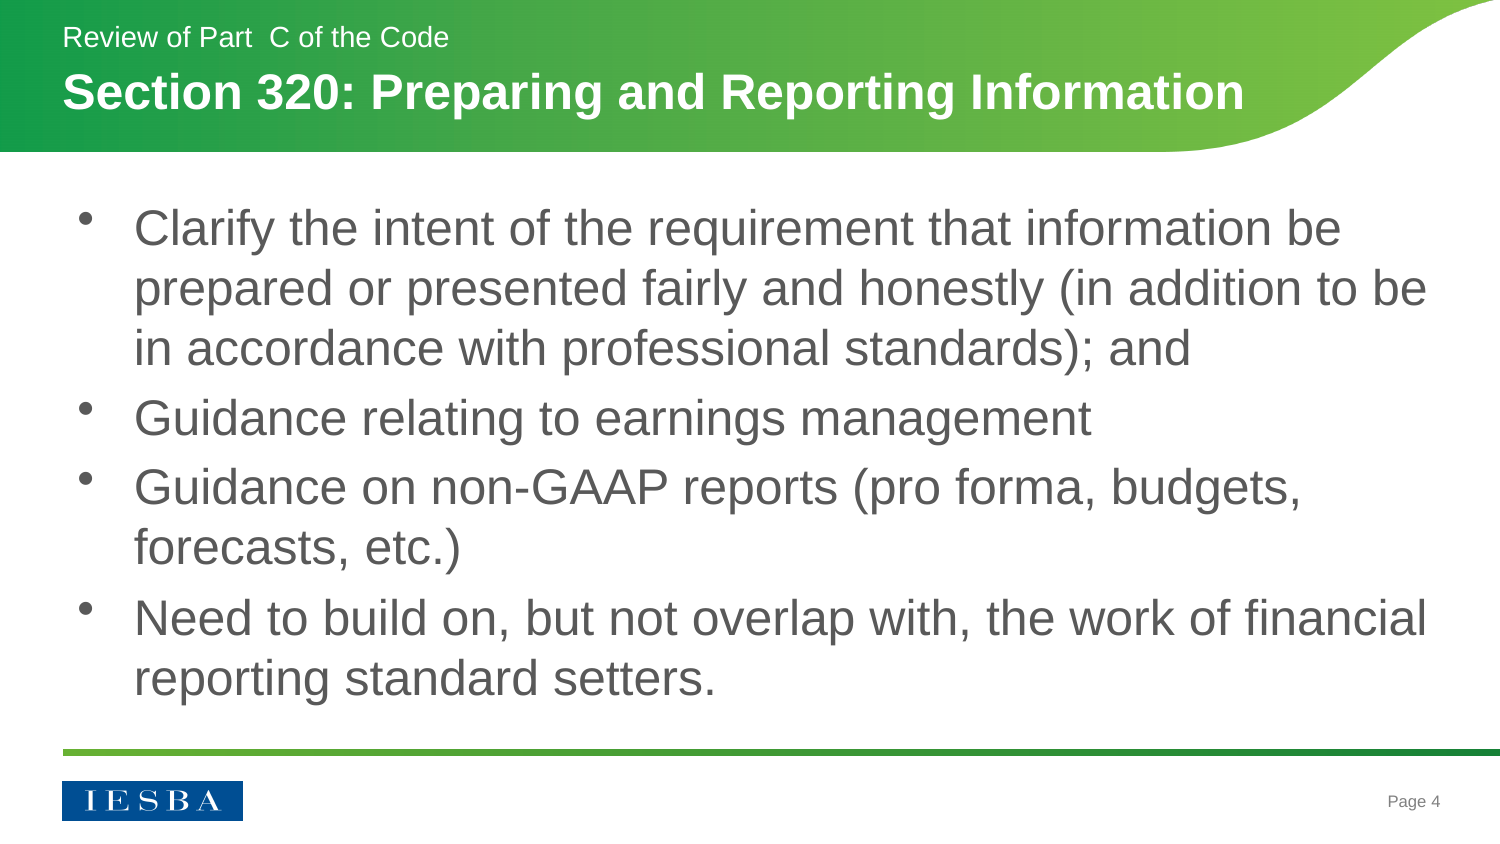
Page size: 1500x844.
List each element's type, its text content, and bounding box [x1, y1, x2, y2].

picture [0, 0, 1497, 152]
picture [62, 781, 243, 821]
list Clarify the intent of the requirement that information be prepared or presented fairly and honestly (in addition to be in accordance with professional standards); and Guidance relating to earnings management Guidance on non-GAAP reports (pro forma, budgets, forecasts, etc.) Need to build on, but not overlap with, the work of financial reporting standard setters. [62, 187, 1450, 694]
subtitle Review of Part C of the Code [62, 18, 500, 47]
title Section 320: Preparing and Reporting Information [62, 56, 1300, 122]
